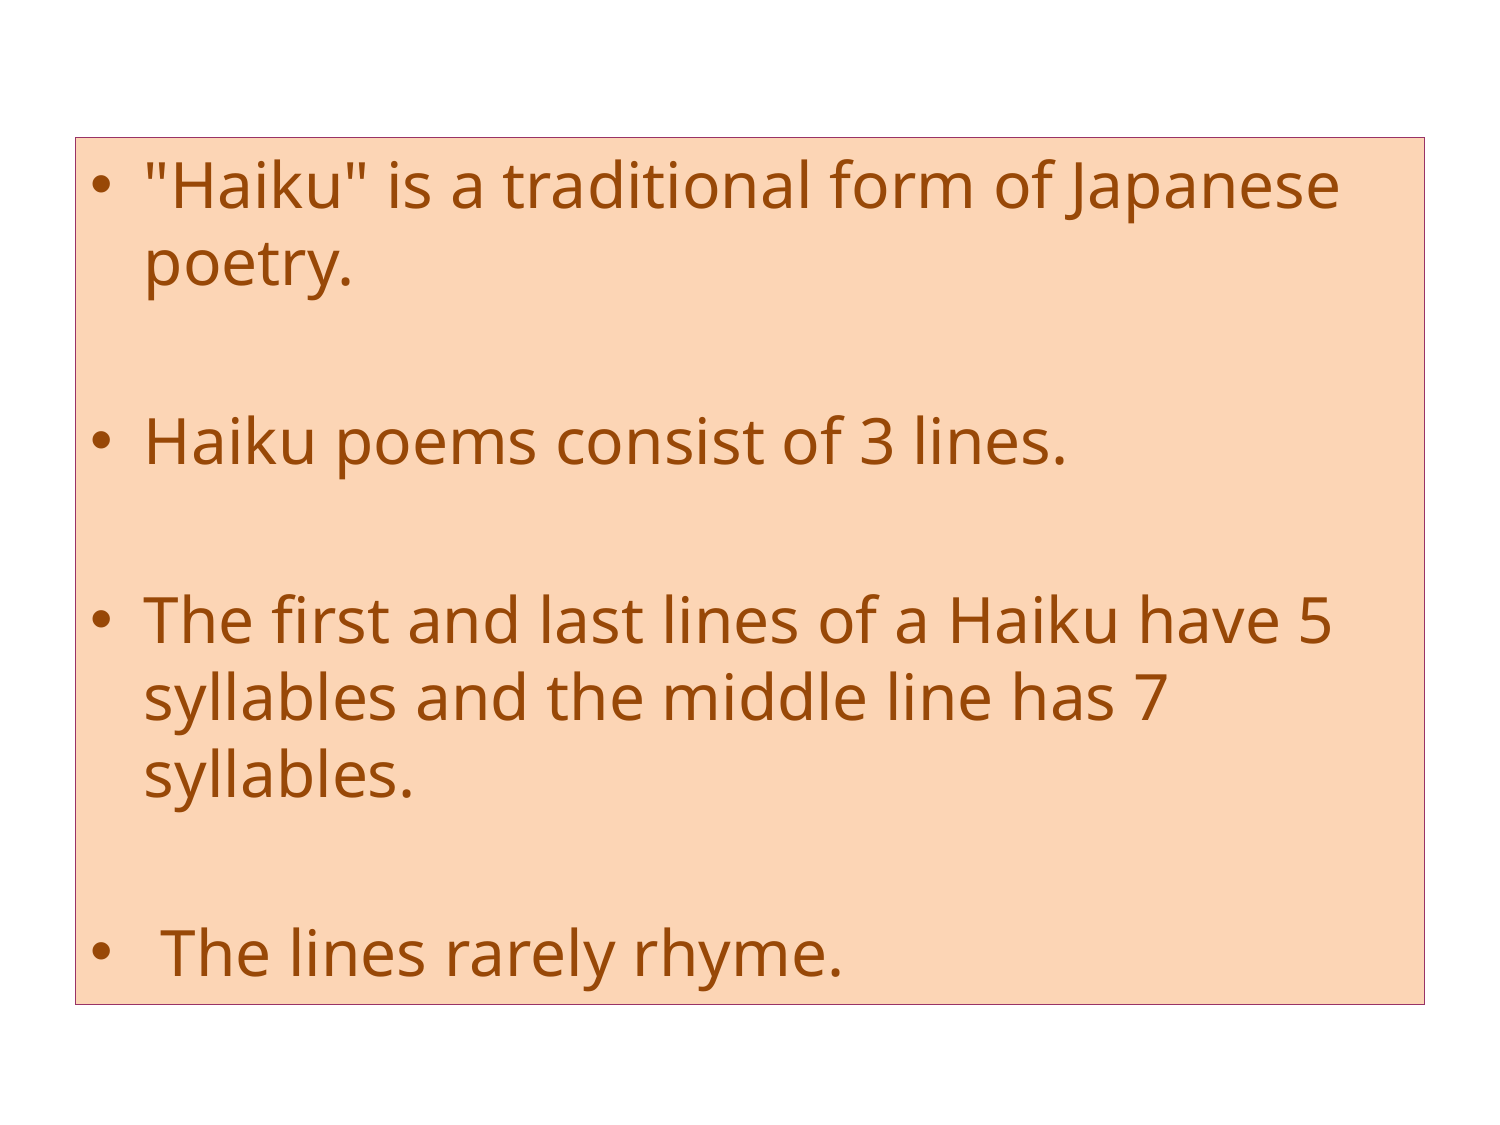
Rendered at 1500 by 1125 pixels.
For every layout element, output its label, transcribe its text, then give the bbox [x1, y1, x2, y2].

list "Haiku" is a traditional form of Japanese poetry. Haiku poems consist of 3 lines. The first and last lines of a Haiku have 5 syllables and the middle line has 7 syllables. The lines rarely rhyme. [75, 137, 1425, 1005]
